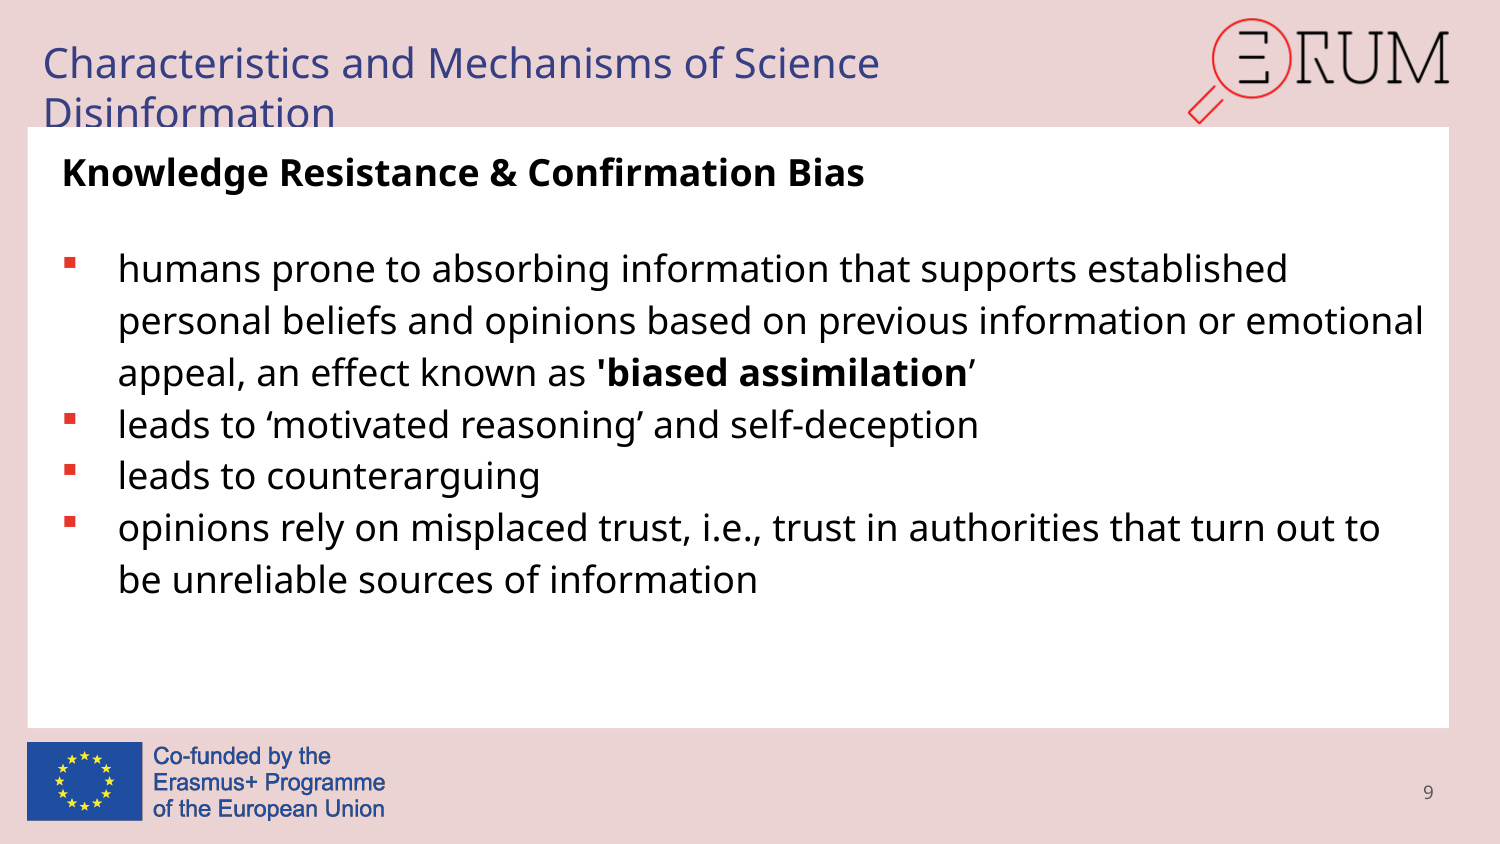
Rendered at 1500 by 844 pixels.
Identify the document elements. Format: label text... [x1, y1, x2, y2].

slide_number 9 [1358, 761, 1449, 826]
picture [27, 742, 385, 821]
list Knowledge Resistance & Confirmation Bias humans prone to absorbing information that supports established personal beliefs and opinions based on previous information or emotional appeal, an effect known as 'biased assimilation’ leads to ‘motivated reasoning’ and self-deception leads to counterarguing opinions rely on misplaced trust, i.e., trust in authorities that turn out to be unreliable sources of information [27, 127, 1449, 729]
title Characteristics and Mechanisms of Science Disinformation [27, 21, 1144, 116]
picture [1136, 0, 1500, 137]
